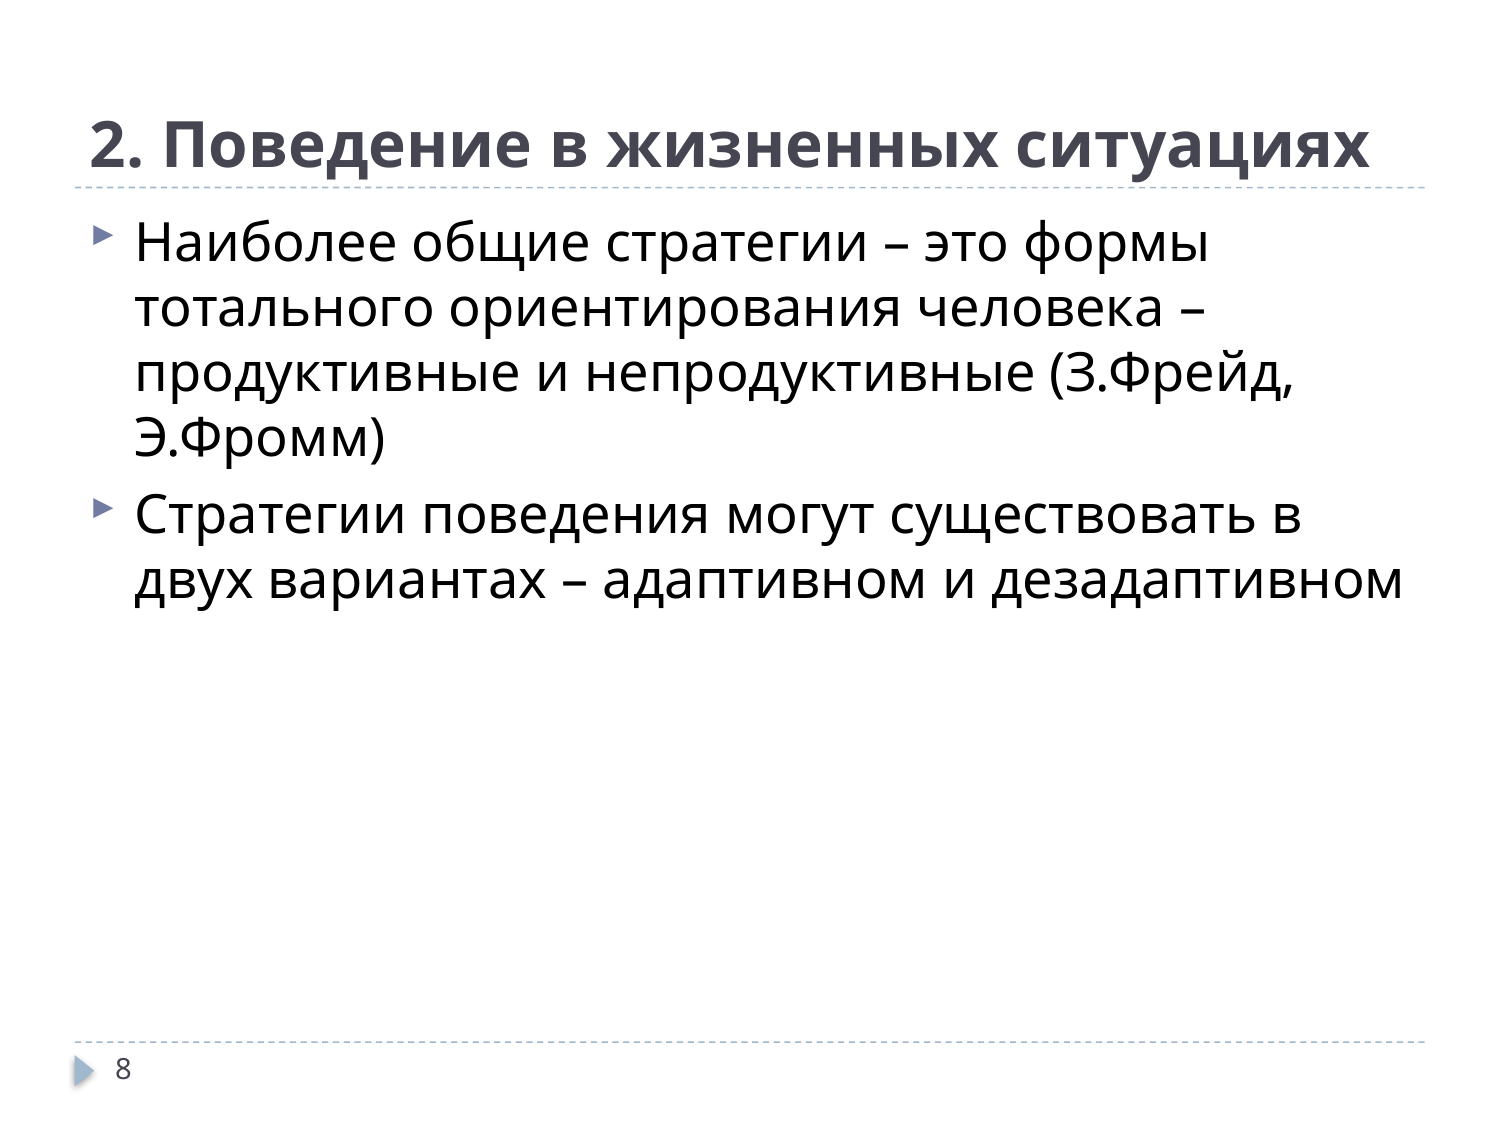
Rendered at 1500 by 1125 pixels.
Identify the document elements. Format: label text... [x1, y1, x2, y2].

slide_number 8 [100, 1042, 426, 1103]
list Наиболее общие стратегии – это формы тотального ориентирования человека – продуктивные и непродуктивные (З.Фрейд, Э.Фромм) Стратегии поведения могут существовать в двух вариантах – адаптивном и дезадаптивном [75, 200, 1425, 1010]
title 2. Поведение в жизненных ситуациях [75, 24, 1425, 188]
